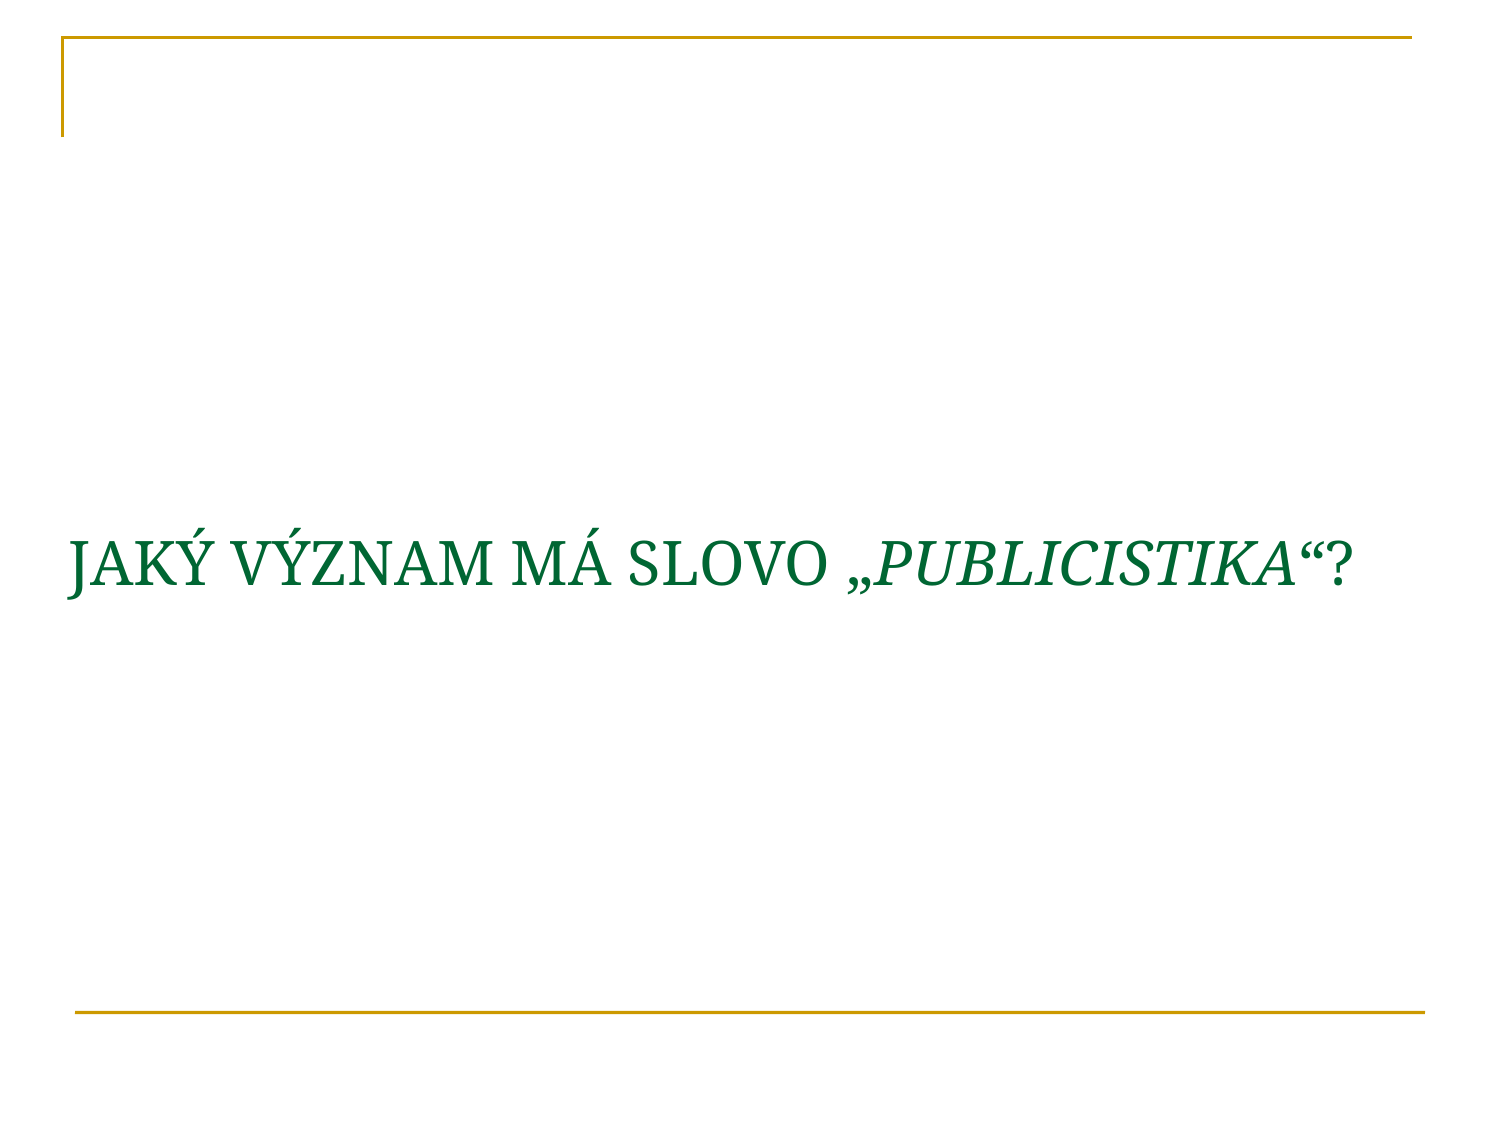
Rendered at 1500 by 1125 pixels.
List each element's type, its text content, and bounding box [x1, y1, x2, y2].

title Jaký význam má slovo „publicistika“? [53, 491, 1479, 630]
